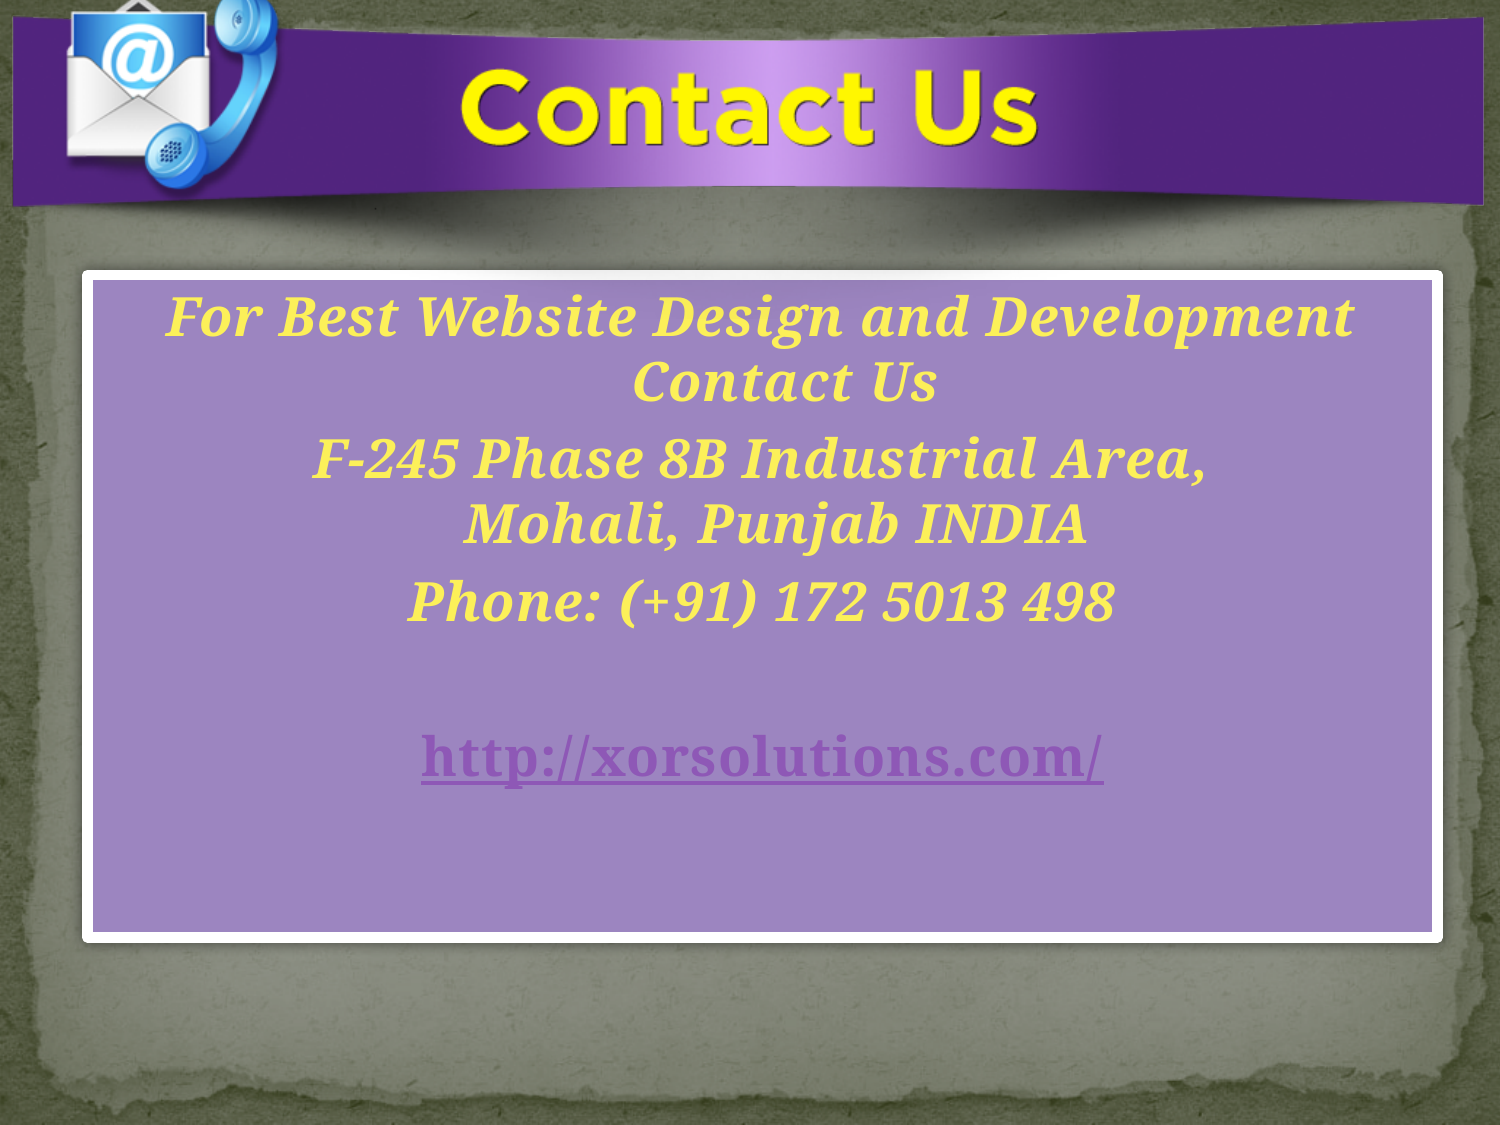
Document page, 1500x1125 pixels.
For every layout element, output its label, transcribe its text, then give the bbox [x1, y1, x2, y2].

picture [0, 0, 1500, 320]
list For Best Website Design and Development Contact Us F-245 Phase 8B Industrial Area, Mohali, Punjab INDIA Phone: (+91) 172 5013 498 http://xorsolutions.com/ [82, 329, 1443, 943]
